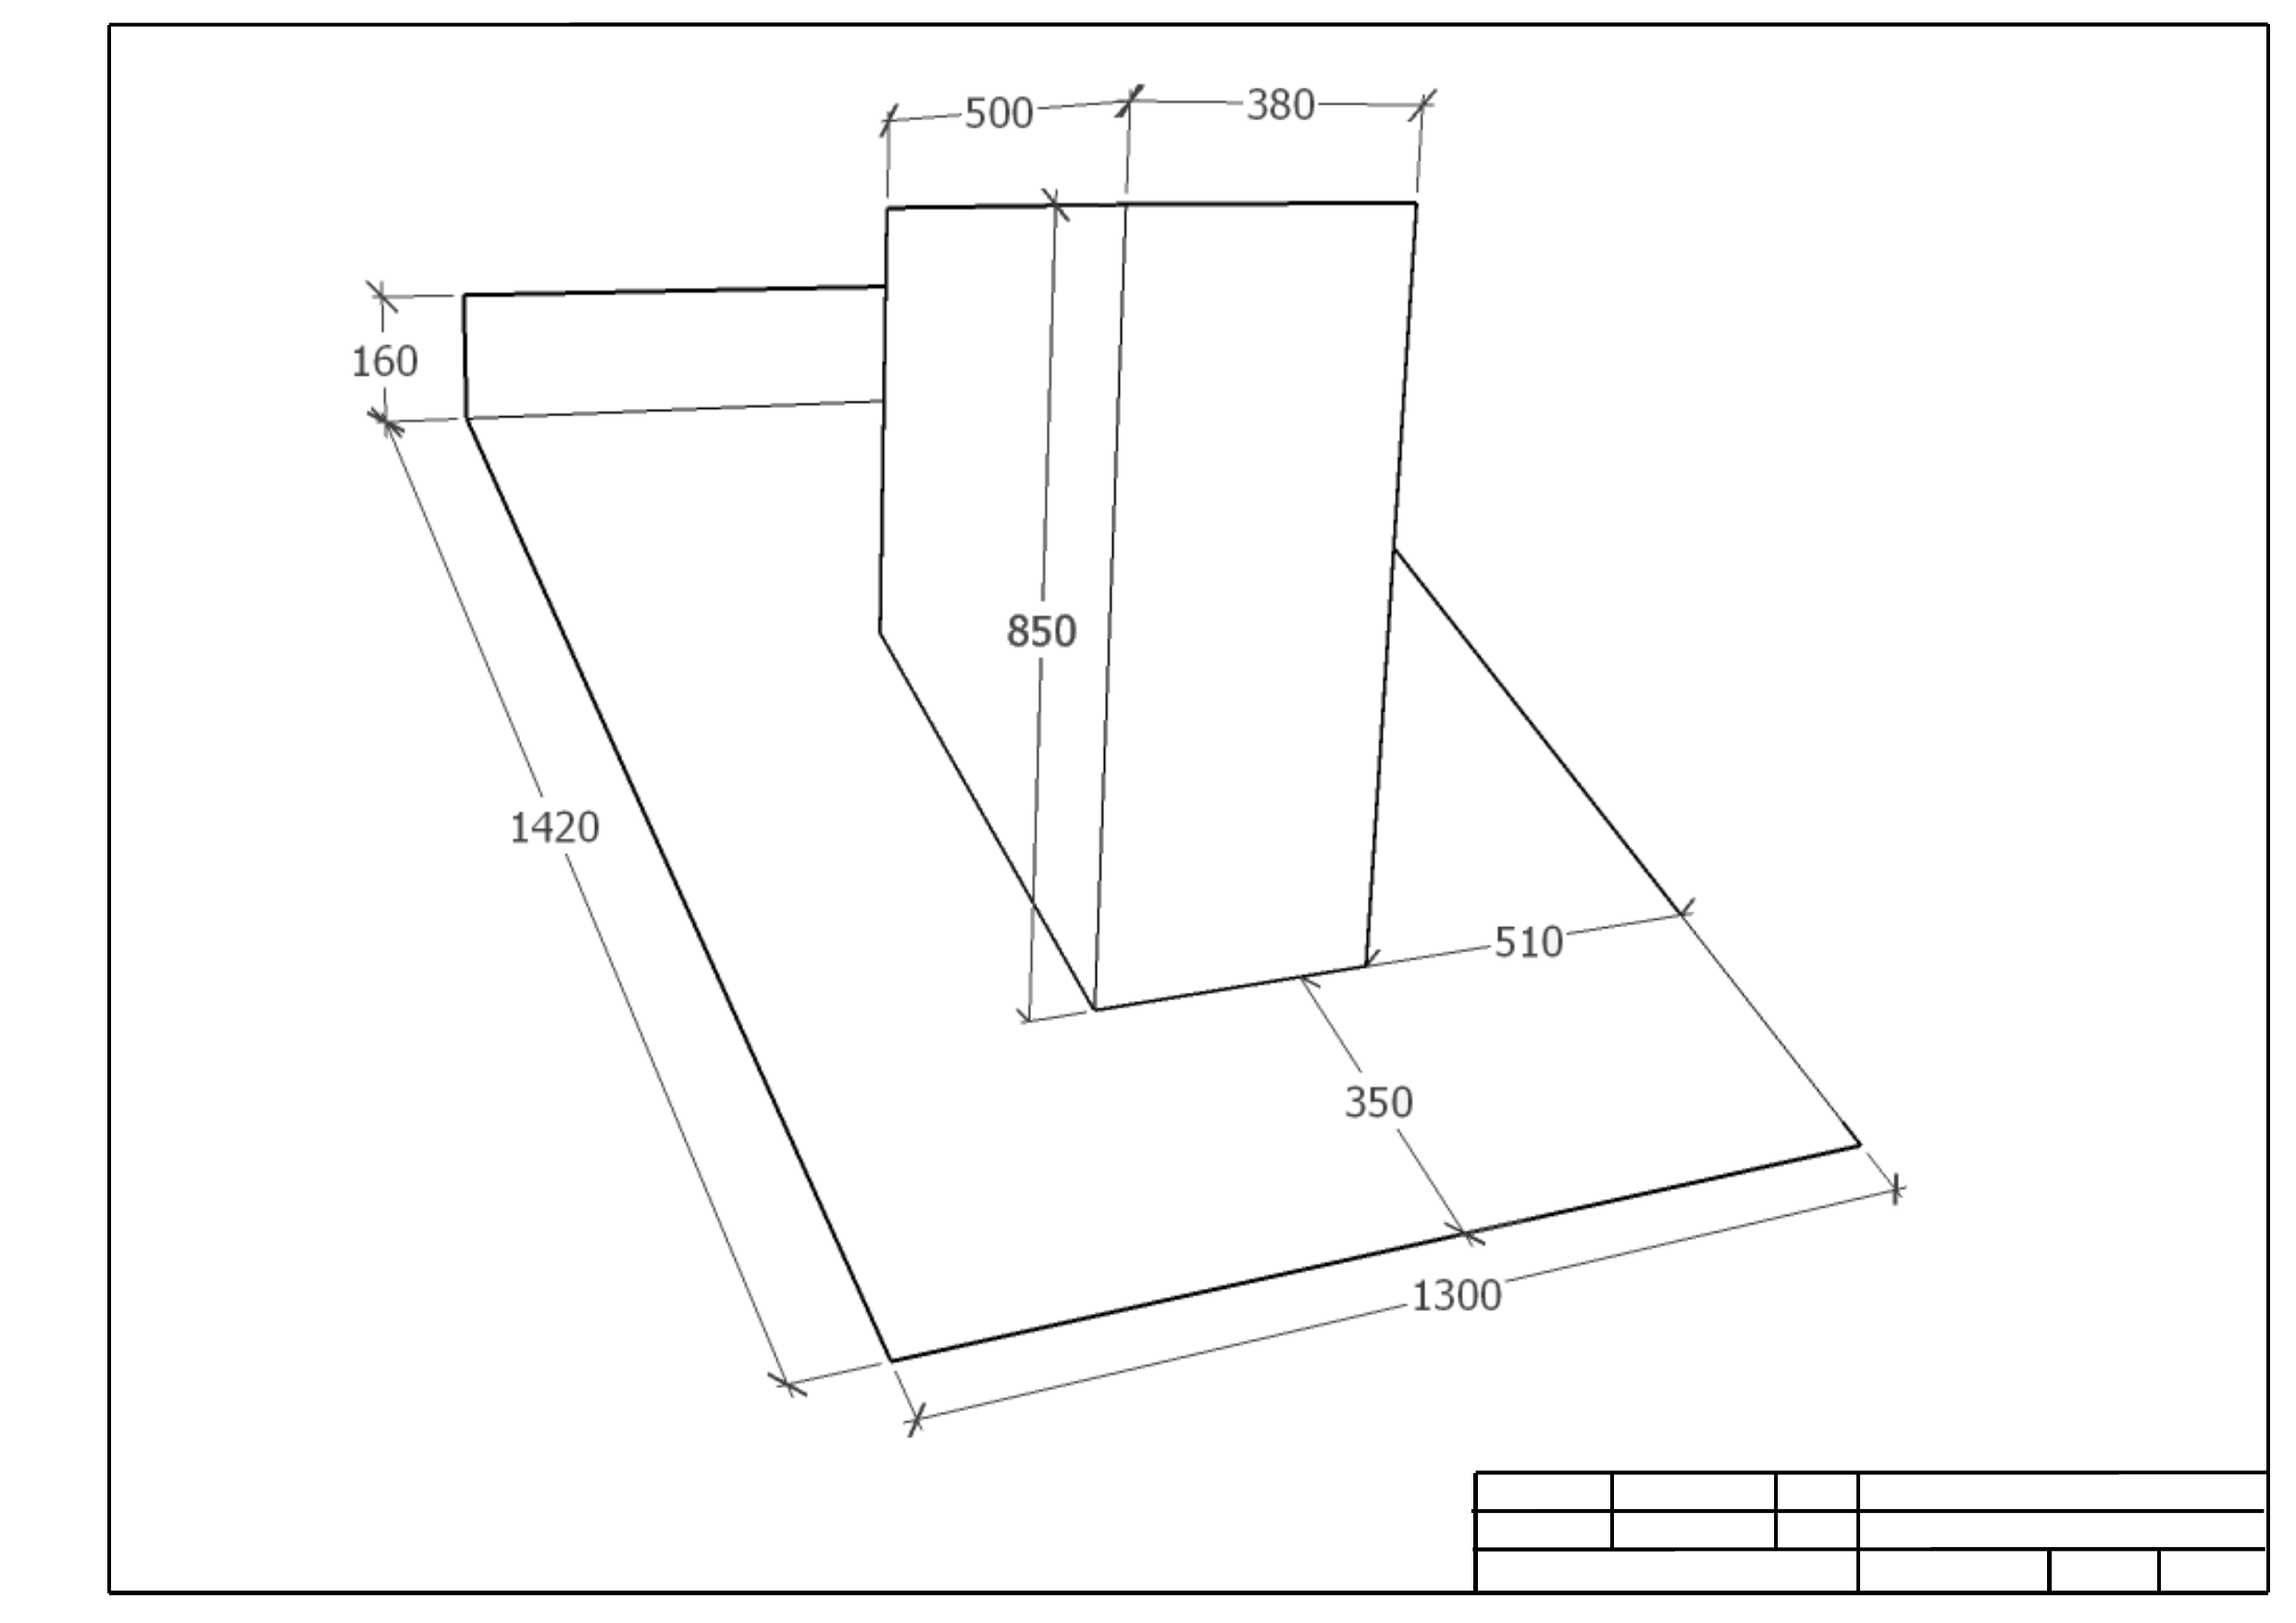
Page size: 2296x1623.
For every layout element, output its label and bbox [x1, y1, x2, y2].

picture [1859, 1473, 1941, 1510]
picture [341, 31, 1941, 1512]
picture [1777, 1473, 1857, 1510]
picture [1476, 1473, 1611, 1510]
picture [1613, 1473, 1775, 1510]
